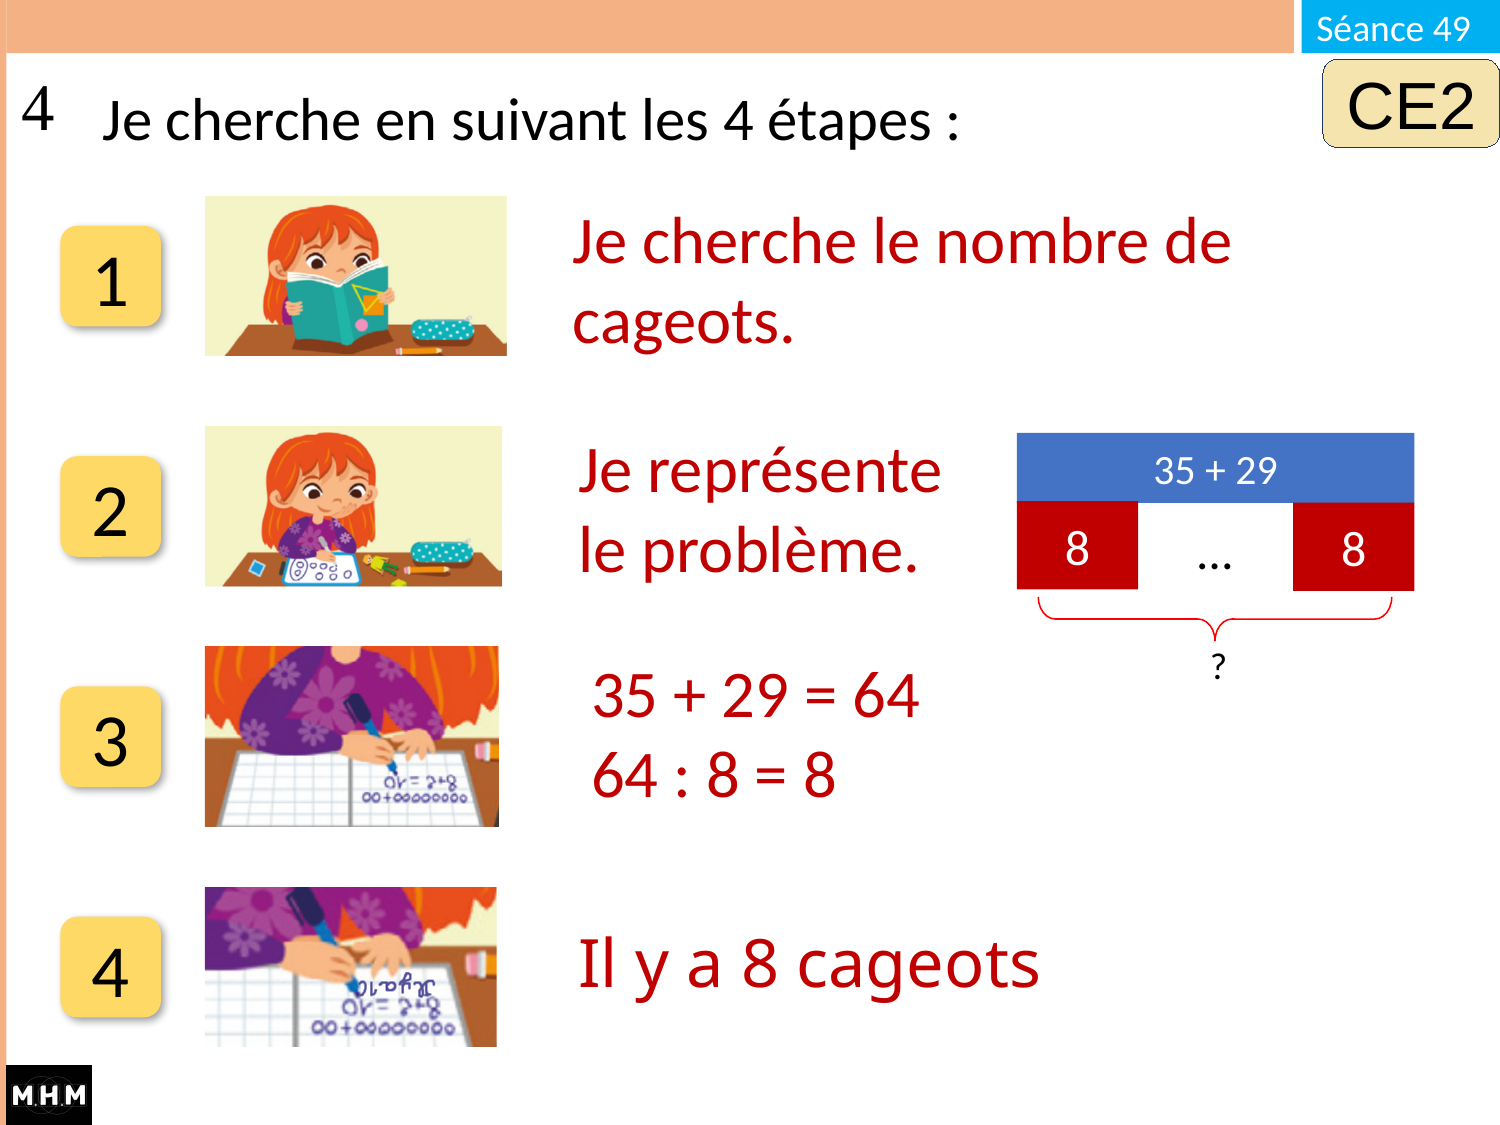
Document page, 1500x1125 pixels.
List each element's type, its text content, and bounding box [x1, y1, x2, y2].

text_box CE2 [1322, 59, 1500, 148]
text_box ? [1043, 634, 1394, 694]
text_box Je représente le problème. [563, 418, 1415, 593]
text_box … [1152, 503, 1278, 596]
text_box 4 [58, 914, 164, 1020]
text_box 35 + 29 = 64 64 : 8 = 8 [576, 643, 1334, 898]
picture [204, 426, 503, 587]
text_box [1037, 596, 1393, 634]
picture [6, 1065, 92, 1125]
text_box 35 + 29 [1015, 431, 1416, 505]
picture [204, 645, 500, 828]
picture [204, 887, 497, 1047]
text_box 2 [58, 454, 164, 559]
text_box 1 [58, 223, 164, 329]
text_box 8 [1291, 501, 1416, 593]
text_box 3 [58, 684, 164, 790]
text_box 8 [1015, 499, 1140, 592]
text_box Il y a 8 cageots [563, 913, 1415, 1009]
picture [204, 196, 515, 357]
title Je cherche en suivant les 4 étapes : [88, 35, 1382, 161]
text_box Je cherche le nombre de cageots. [558, 189, 1458, 365]
